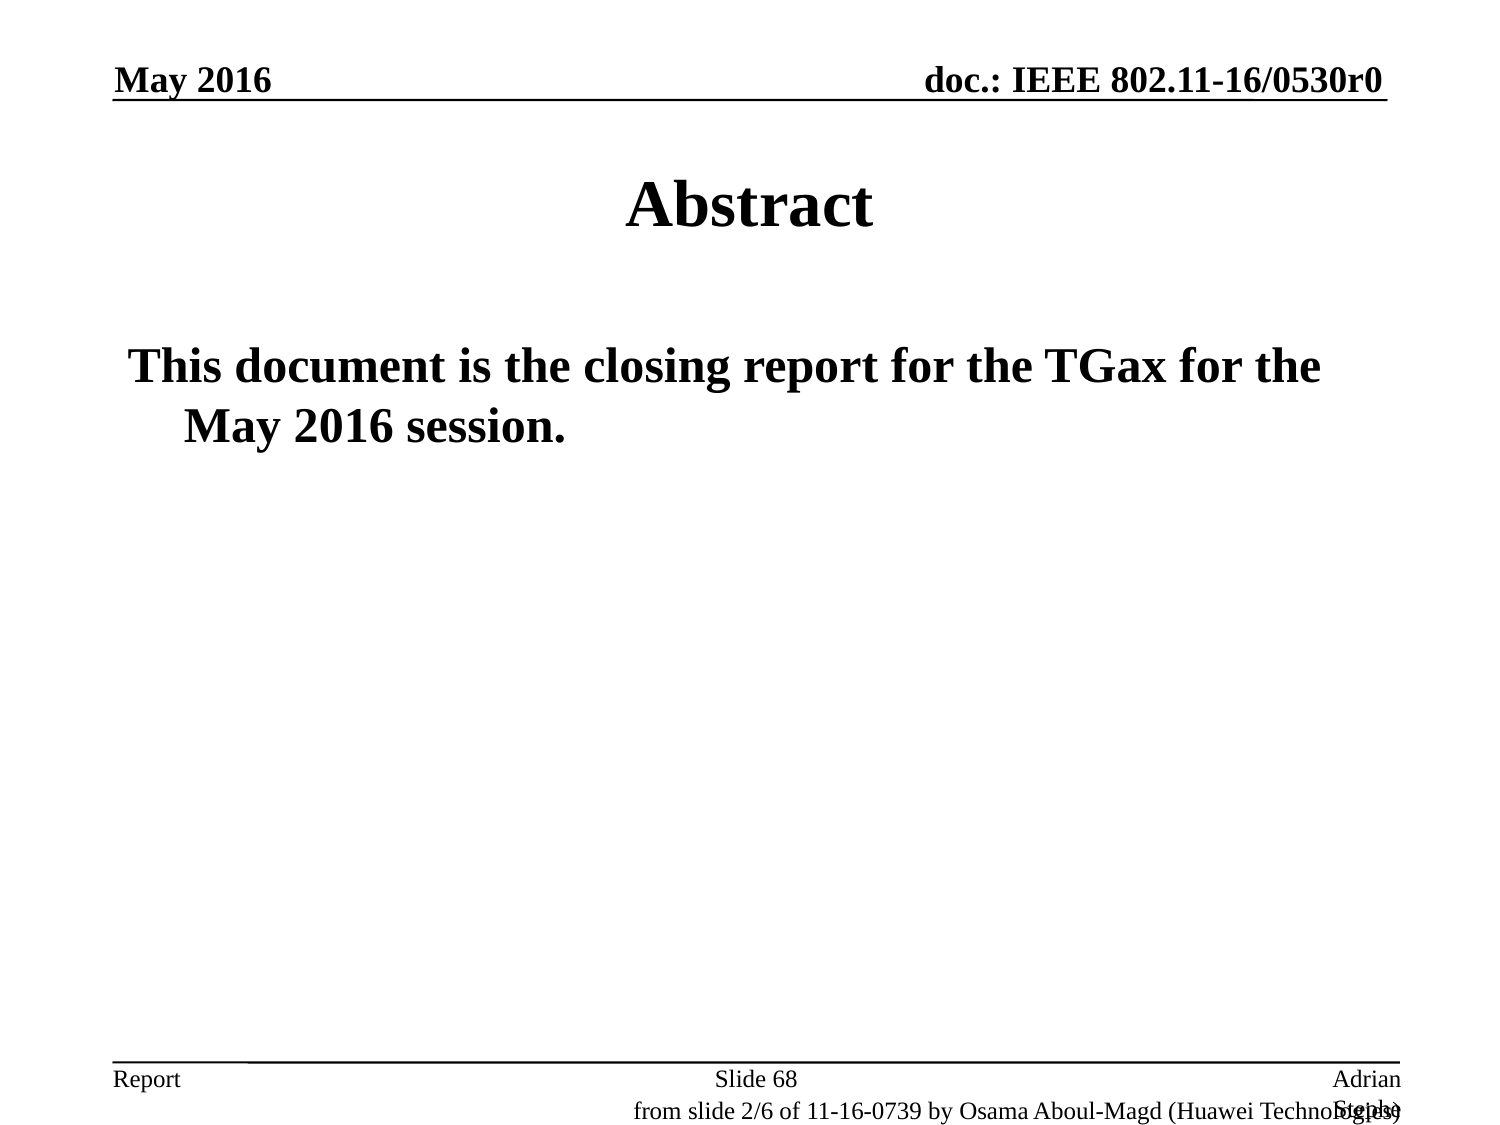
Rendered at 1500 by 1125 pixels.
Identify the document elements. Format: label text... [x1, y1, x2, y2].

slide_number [114, 54, 374, 101]
list This document is the closing report for the TGax for the May 2016 session. [112, 324, 1388, 1000]
text_box from slide 2/6 of 11-16-0739 by Osama Aboul-Magd (Huawei Technologies) [343, 1087, 1417, 1125]
slide_number Slide 68 [711, 1061, 801, 1087]
footer Adrian Stephens, Intel Corporation [1324, 1061, 1402, 1087]
title Abstract [112, 112, 1388, 288]
